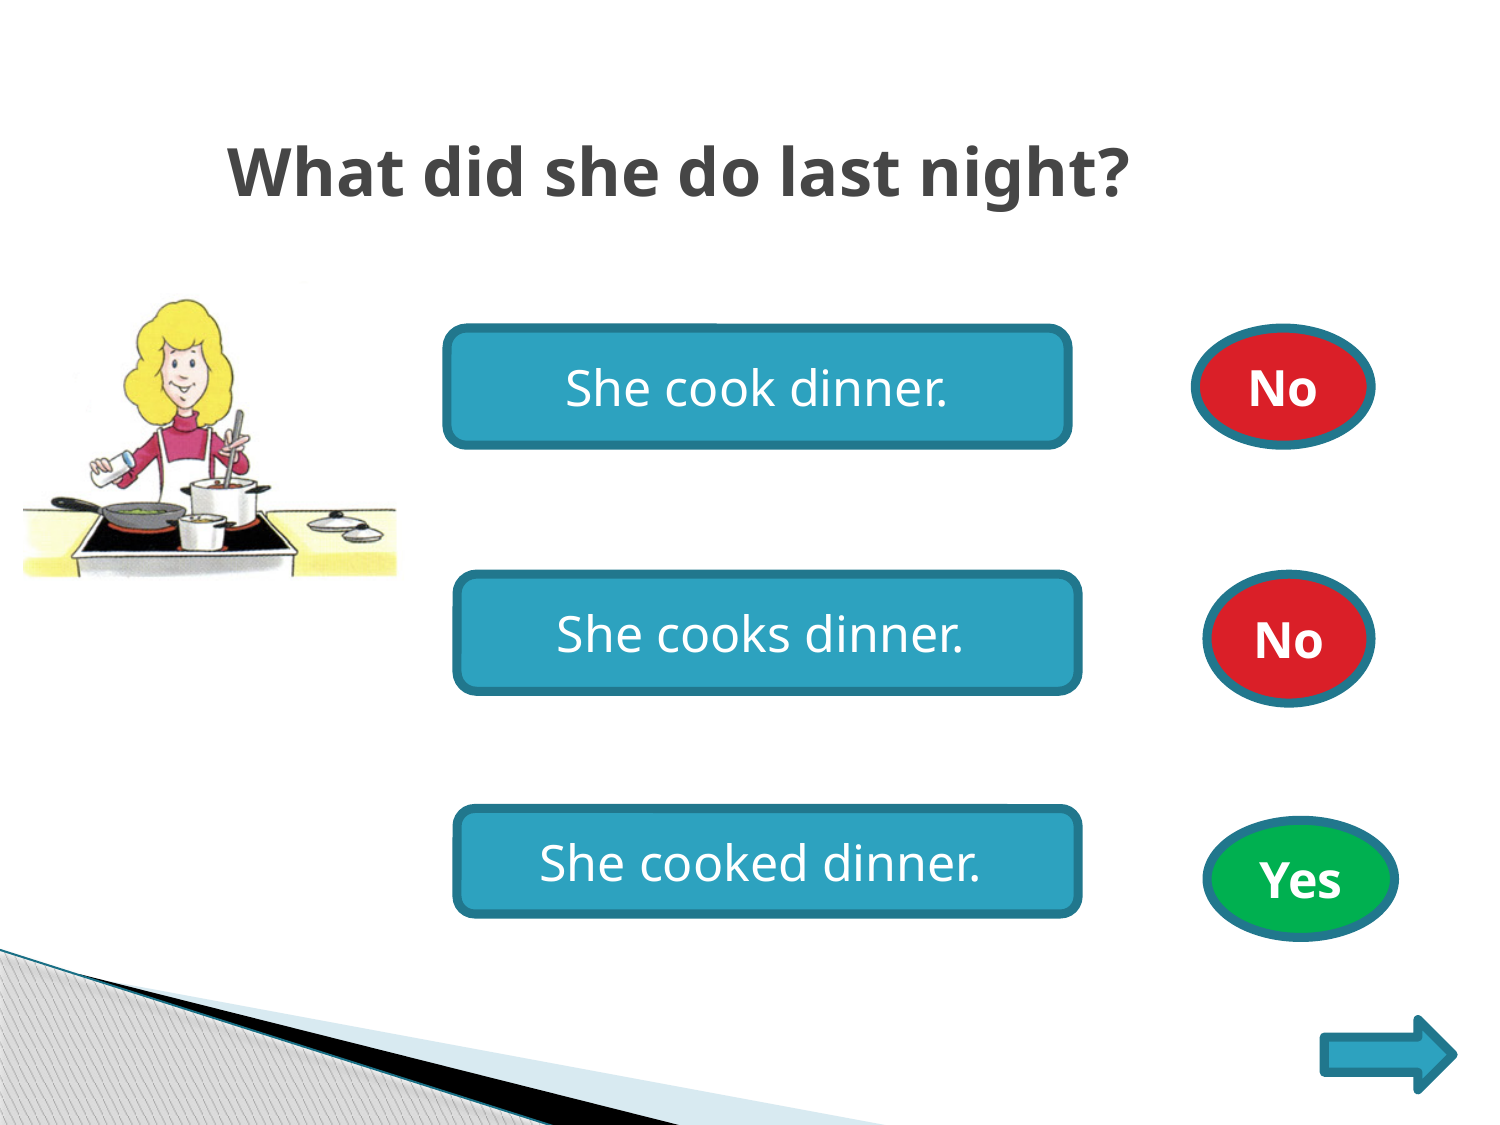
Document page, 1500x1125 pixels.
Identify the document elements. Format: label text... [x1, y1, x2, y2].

text_box She cook dinner. [442, 323, 1073, 450]
text_box Yes [1202, 815, 1400, 942]
title What did she do last night? [23, 70, 1465, 270]
text_box No [1190, 323, 1376, 450]
text_box No [1202, 569, 1376, 708]
text_box She cooked dinner. [452, 803, 1083, 919]
text_box [1319, 1015, 1458, 1095]
picture [23, 280, 415, 598]
text_box She cooks dinner. [452, 569, 1083, 696]
